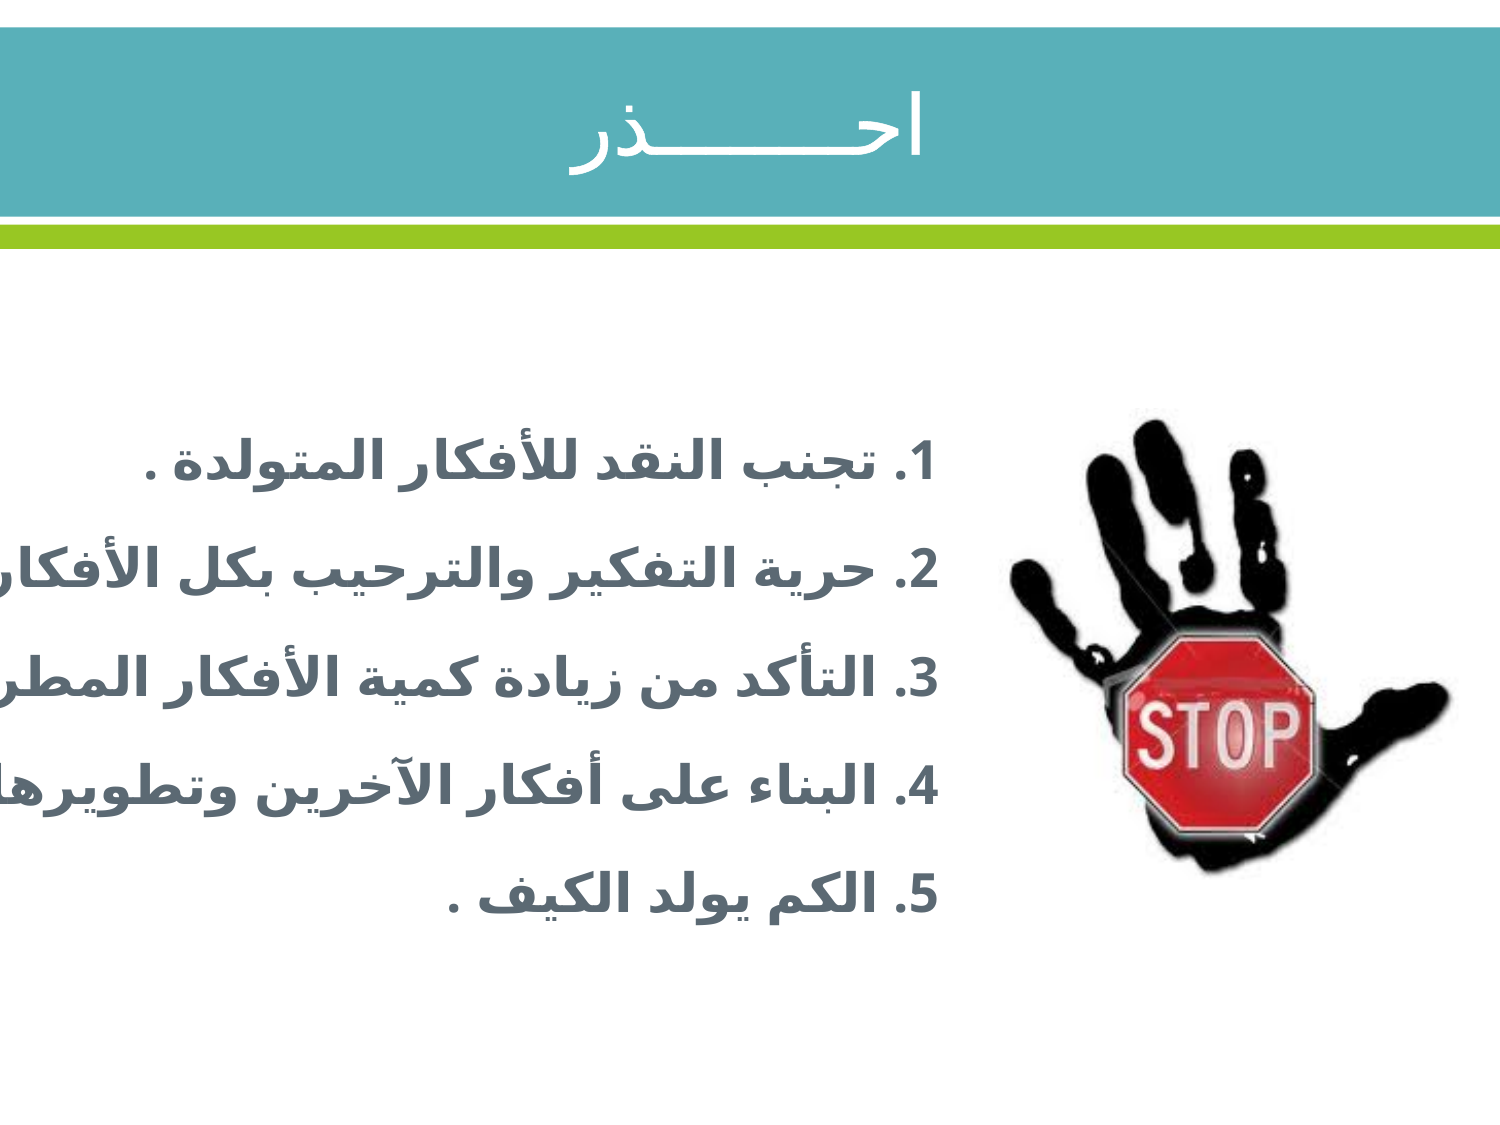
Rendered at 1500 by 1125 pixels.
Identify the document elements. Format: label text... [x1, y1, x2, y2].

list 1. تجنب النقد للأفكار المتولدة . 2. حرية التفكير والترحيب بكل الأفكار . 3. التأكد من زيادة كمية الأفكار المطروحة . 4. البناء على أفكار الآخرين وتطويرها . 5. الكم يولد الكيف . [0, 385, 955, 1106]
title احــــــــذر [75, 29, 1425, 213]
picture [997, 408, 1461, 882]
